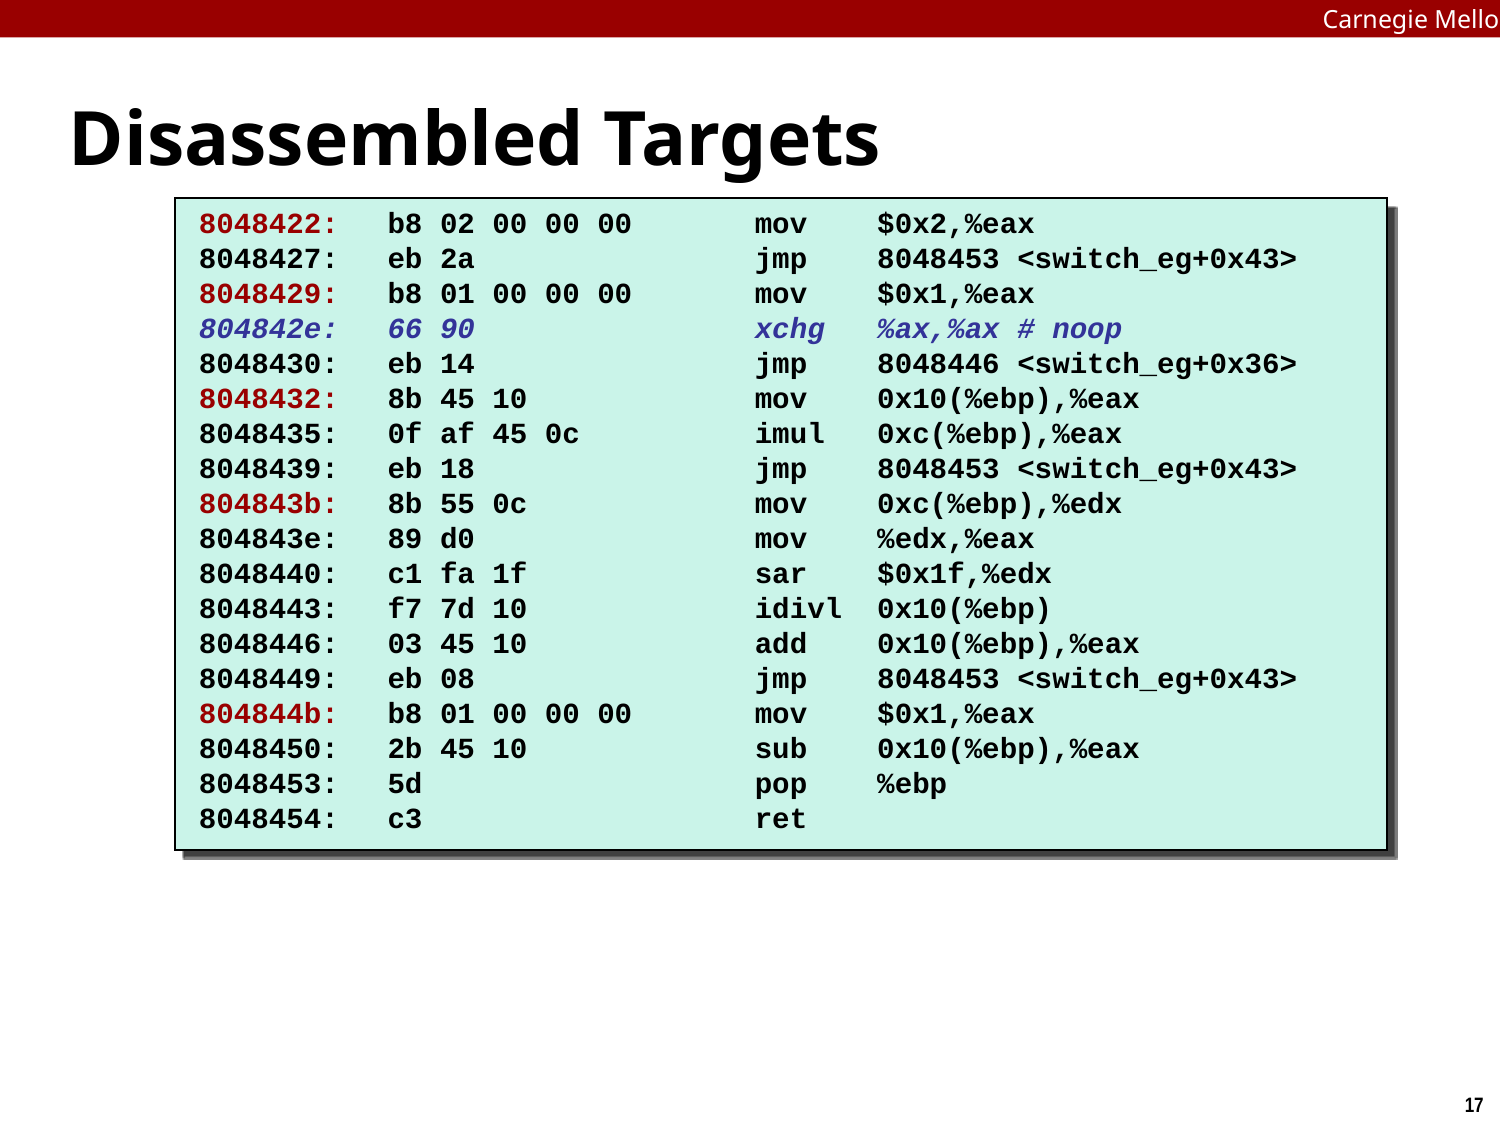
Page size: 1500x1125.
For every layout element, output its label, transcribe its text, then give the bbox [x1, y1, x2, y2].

text_box 8048422: b8 02 00 00 00 mov $0x2,%eax 8048427: eb 2a jmp 8048453 <switch_eg+0x43> 8048429: b8 01 00 00 00 mov $0x1,%eax 804842e: 66 90 xchg %ax,%ax # noop 8048430: eb 14 jmp 8048446 <switch_eg+0x36> 8048432: 8b 45 10 mov 0x10(%ebp),%eax 8048435: 0f af 45 0c imul 0xc(%ebp),%eax 8048439: eb 18 jmp 8048453 <switch_eg+0x43> 804843b: 8b 55 0c mov 0xc(%ebp),%edx 804843e: 89 d0 mov %edx,%eax 8048440: c1 fa 1f sar $0x1f,%edx 8048443: f7 7d 10 idivl 0x10(%ebp) 8048446: 03 45 10 add 0x10(%ebp),%eax 8048449: eb 08 jmp 8048453 <switch_eg+0x43> 804844b: b8 01 00 00 00 mov $0x1,%eax 8048450: 2b 45 10 sub 0x10(%ebp),%eax 8048453: 5d pop %ebp 8048454: c3 ret [174, 198, 1388, 850]
text_box [0, 0, 1500, 38]
text_box Carnegie Mellon [1322, 3, 1500, 33]
title Disassembled Targets [62, 41, 1438, 230]
